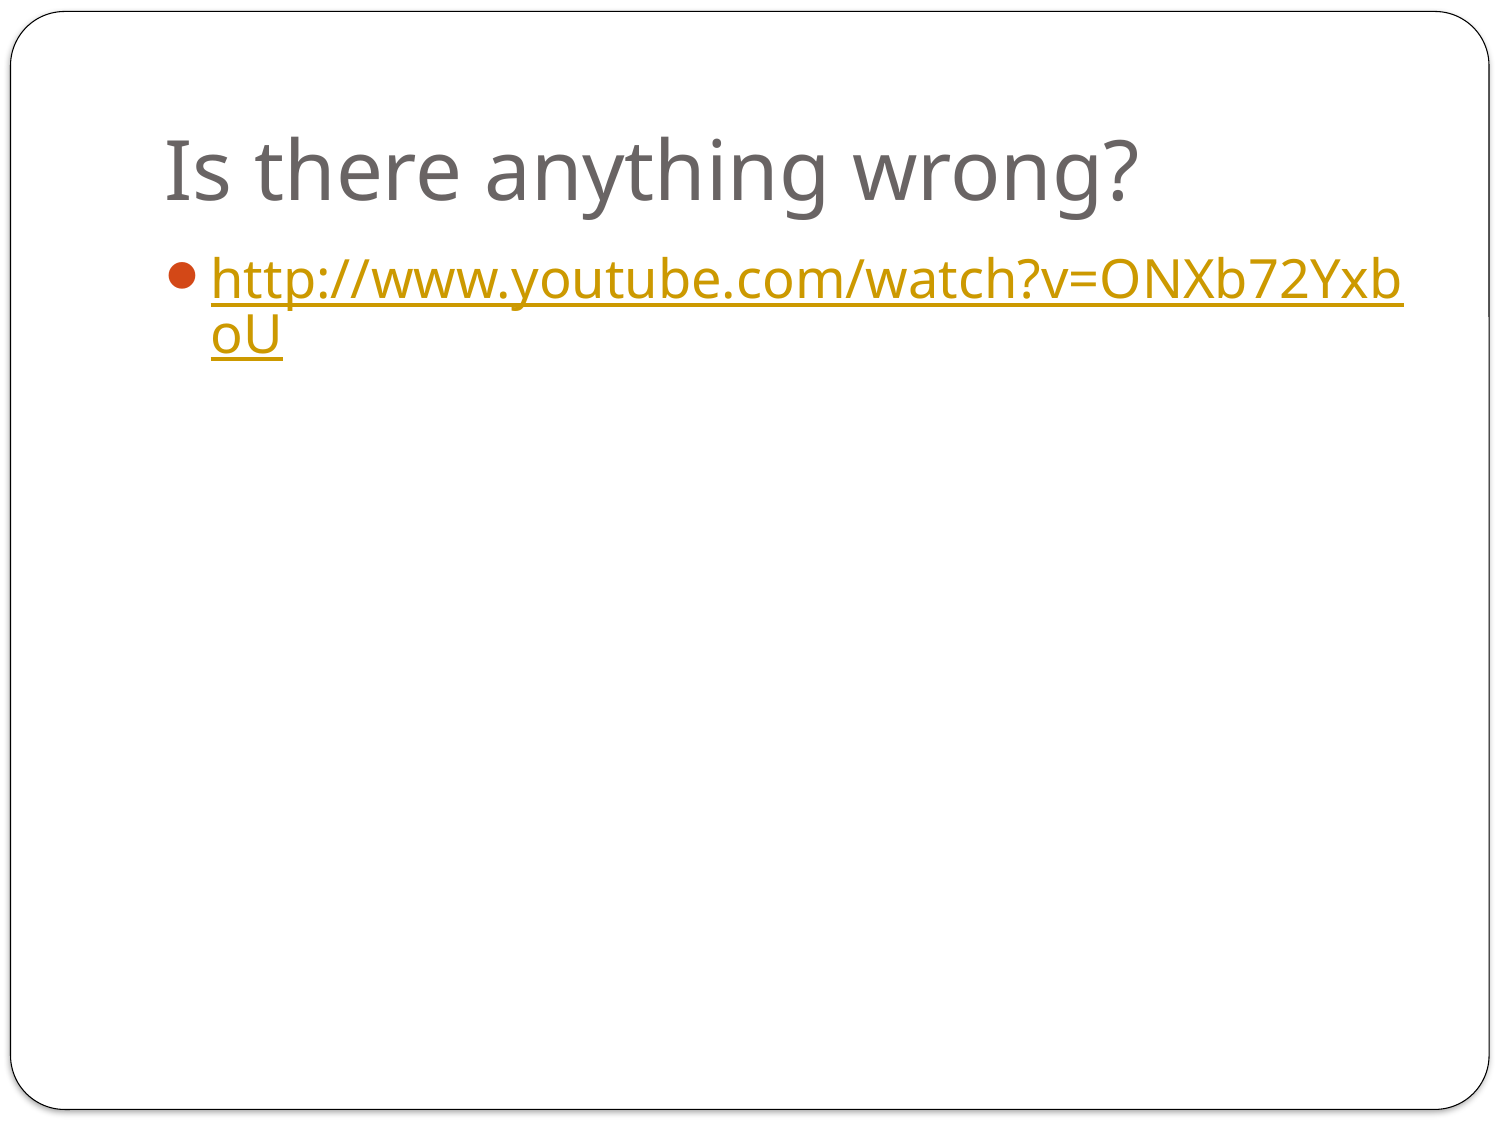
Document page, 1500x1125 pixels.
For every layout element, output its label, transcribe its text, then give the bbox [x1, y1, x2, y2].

list http://www.youtube.com/watch?v=ONXb72YxboU [150, 237, 1425, 988]
title Is there anything wrong? [150, 45, 1425, 233]
